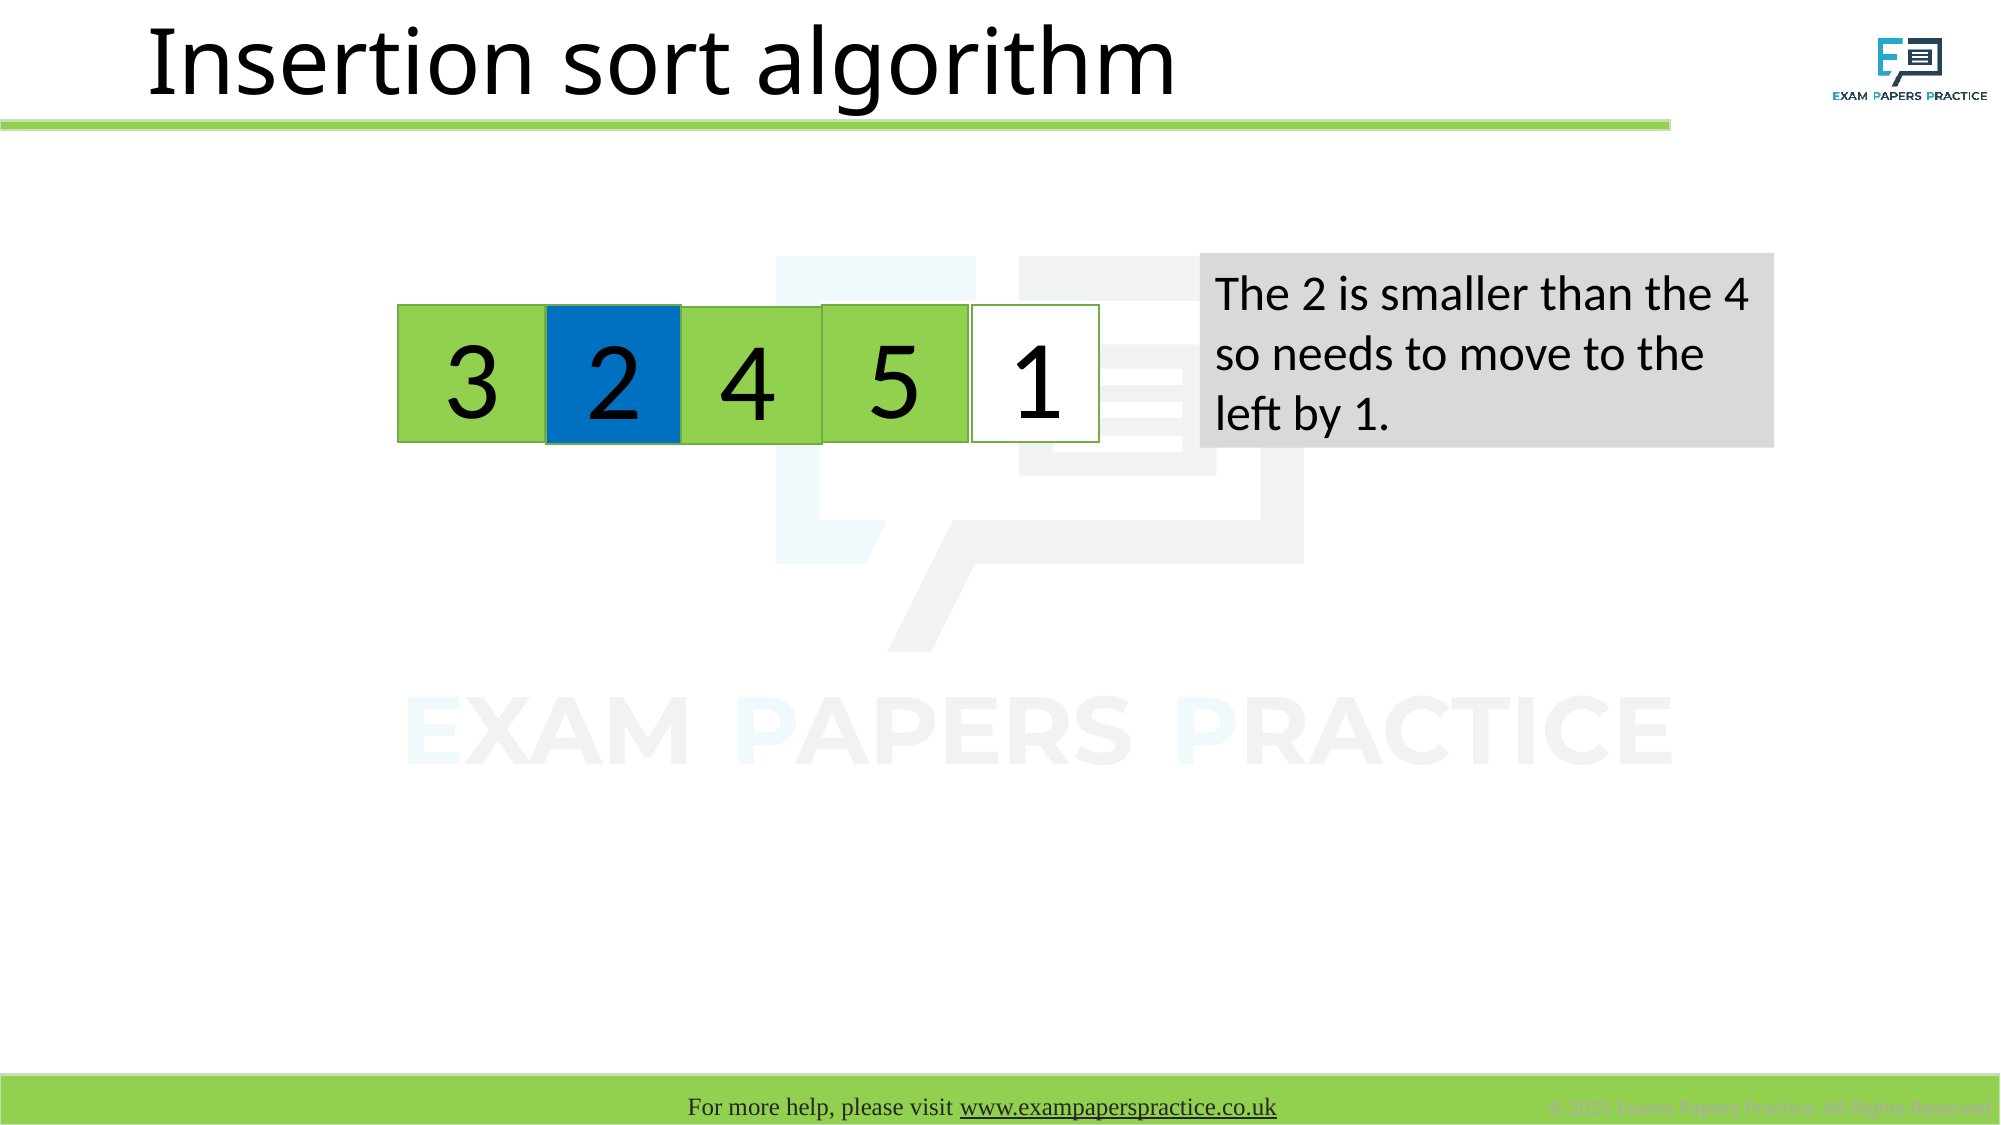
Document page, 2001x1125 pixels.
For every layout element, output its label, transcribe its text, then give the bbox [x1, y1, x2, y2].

text_box The 2 is smaller than the 4 so needs to move to the left by 1. [1199, 252, 1775, 448]
text_box 4 [682, 306, 823, 445]
text_box 2 [545, 304, 682, 445]
text_box 1 [971, 304, 1100, 443]
title Insertion sort algorithm [132, 0, 1200, 162]
text_box 5 [821, 304, 969, 443]
text_box 3 [397, 304, 546, 443]
